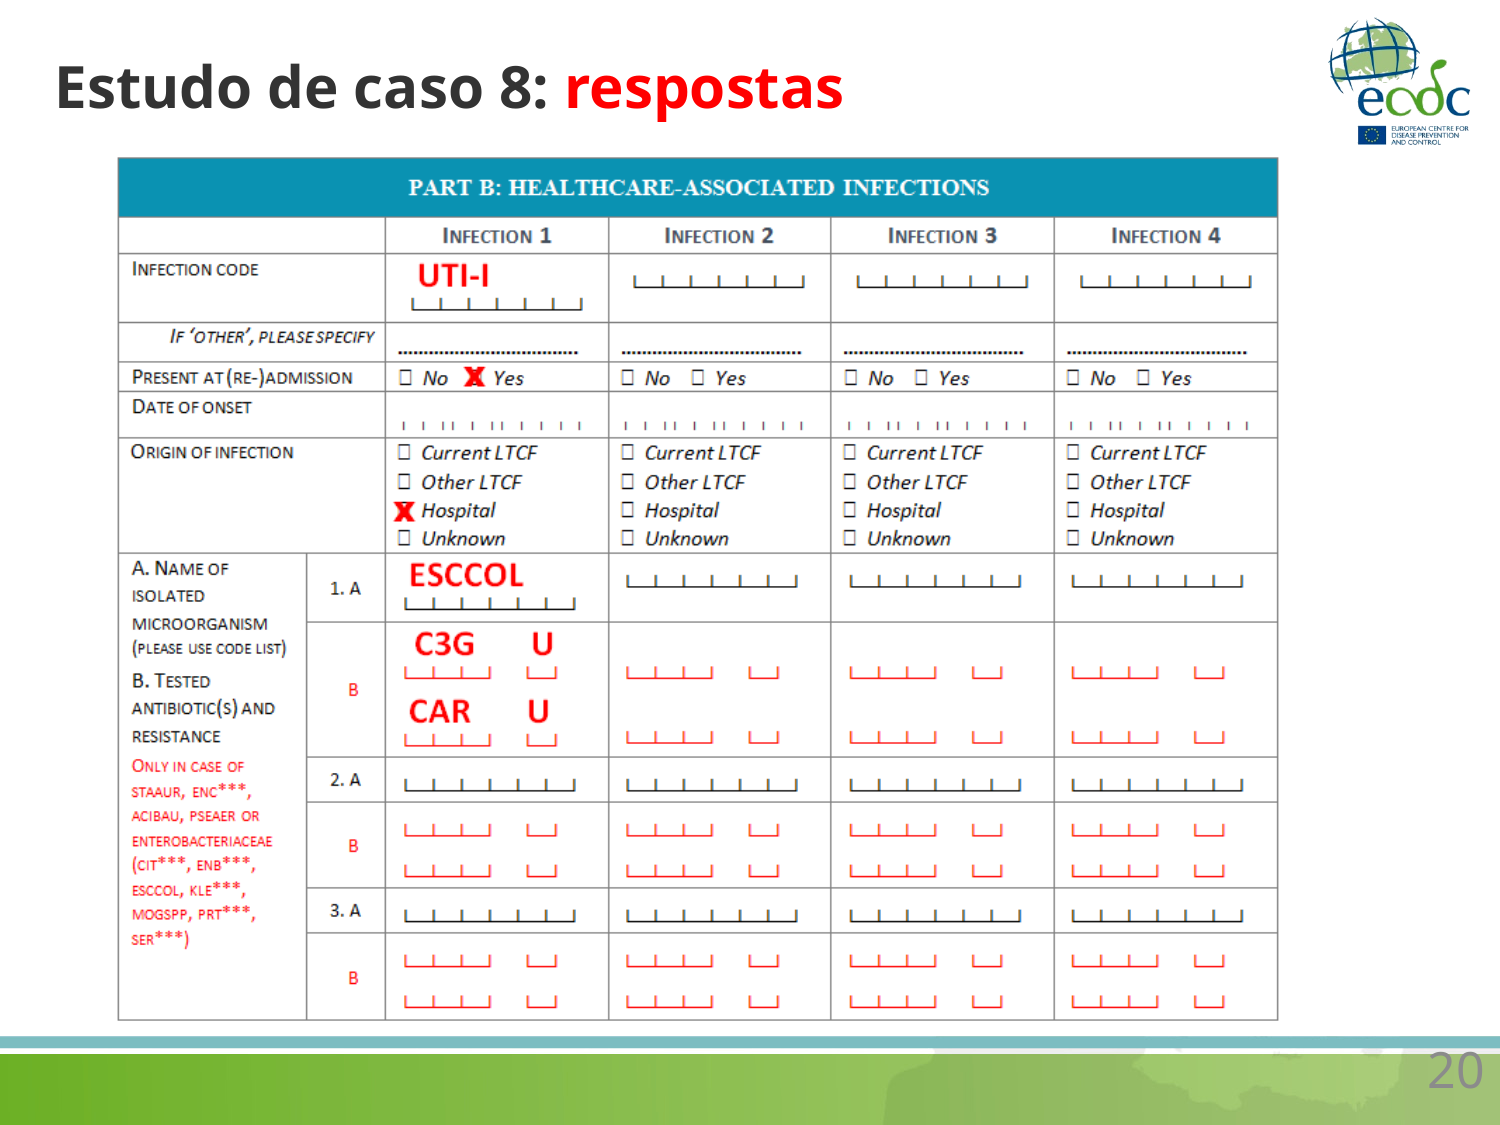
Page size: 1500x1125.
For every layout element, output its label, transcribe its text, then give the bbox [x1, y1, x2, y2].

picture [1328, 17, 1473, 148]
slide_number 20 [1149, 1042, 1500, 1103]
title Estudo de caso 8: respostas [54, 58, 1405, 152]
picture [0, 1036, 1500, 1125]
picture [107, 142, 1287, 1028]
